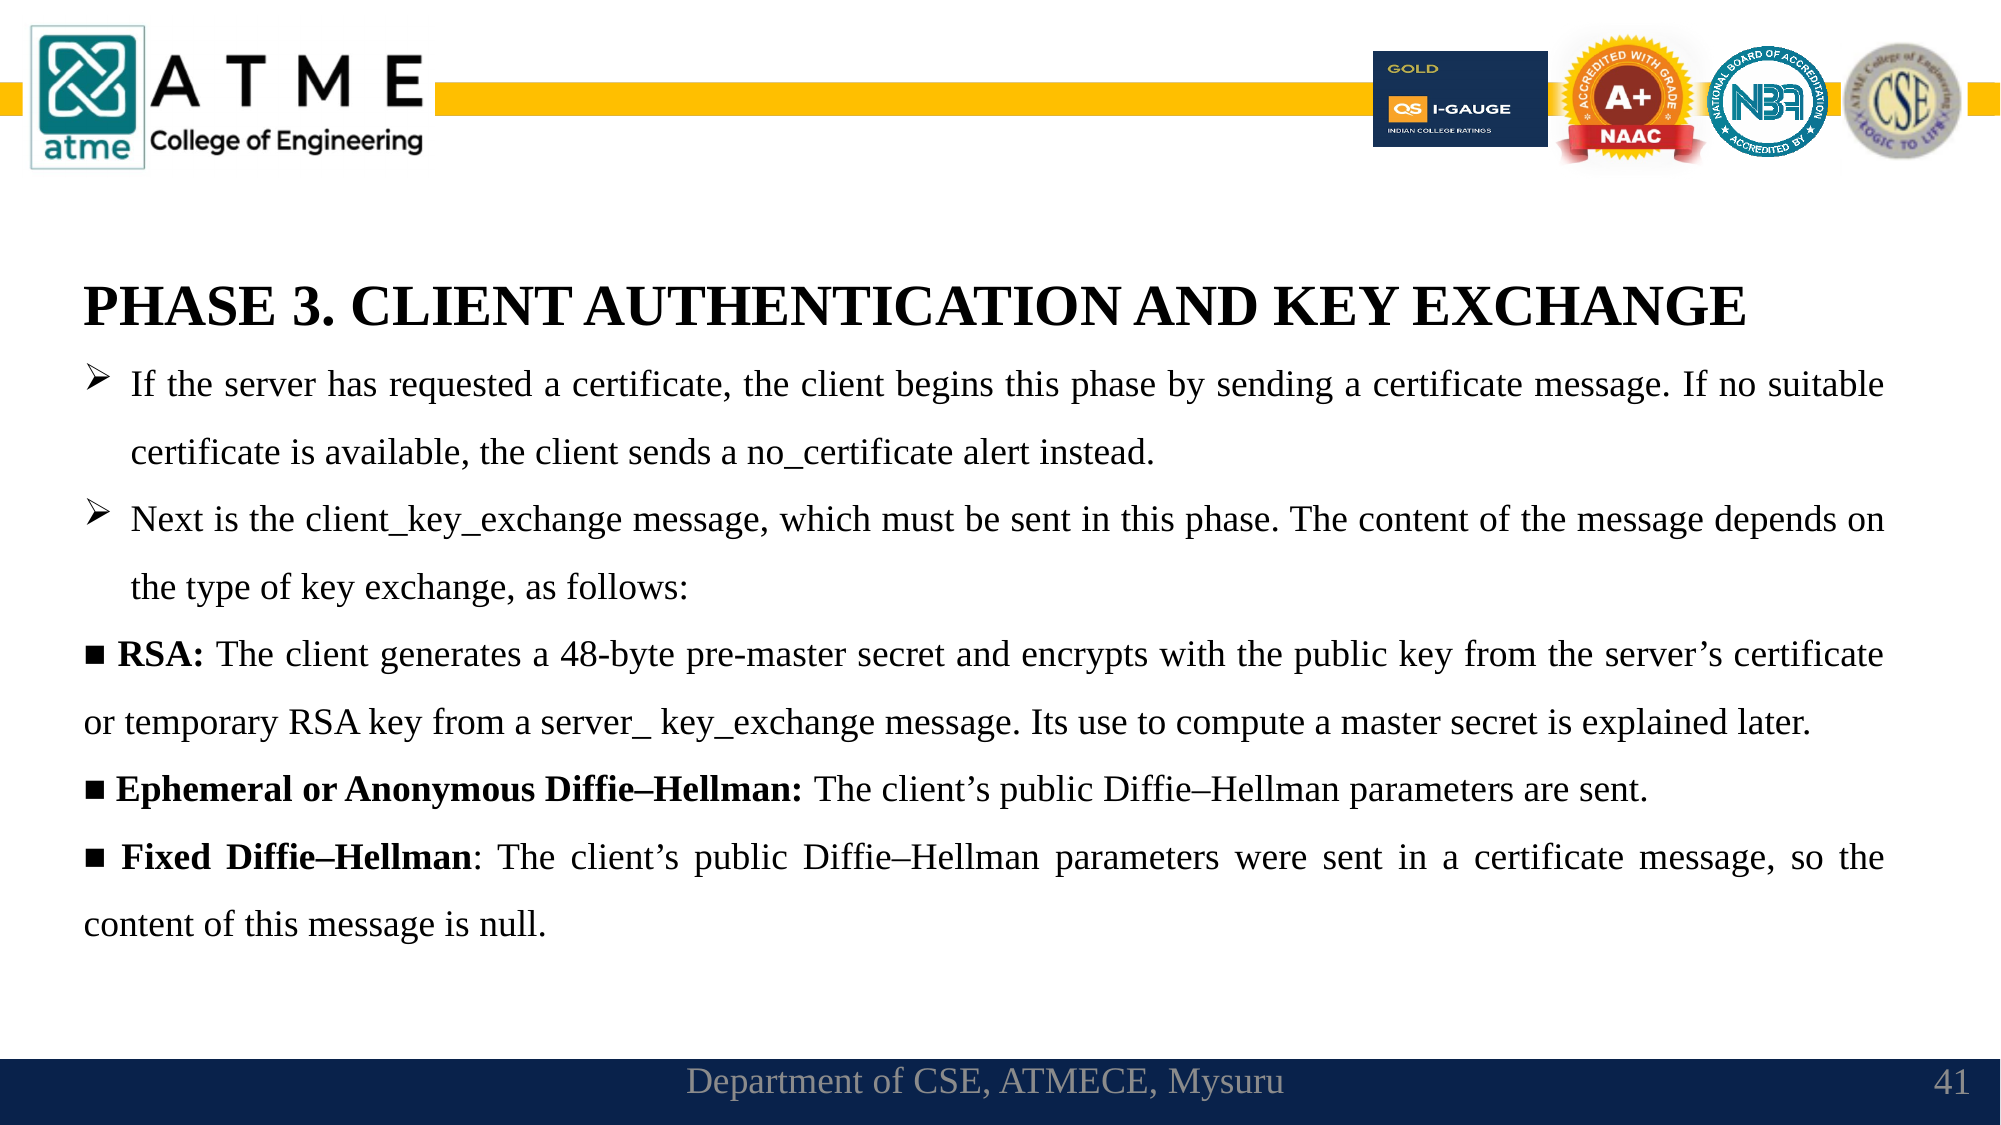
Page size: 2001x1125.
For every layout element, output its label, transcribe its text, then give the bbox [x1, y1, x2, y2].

picture [1373, 20, 1828, 180]
picture [22, 15, 435, 178]
slide_number 41 [1511, 1057, 1972, 1103]
picture [0, 1059, 2001, 1125]
picture [1840, 26, 1968, 176]
text_box PHASE 3. CLIENT AUTHENTICATION AND KEY EXCHANGE If the server has requested a certificate, the client begins this phase by sending a certificate message. If no suitable certificate is available, the client sends a no_certificate alert instead. Next is the client_key_exchange message, which must be sent in this phase. The content of the message depends on the type of key exchange, as follows: ■ RSA: The client generates a 48-byte pre-master secret and encrypts with the public key from the server’s certificate or temporary RSA key from a server_ key_exchange message. Its use to compute a master secret is explained later. ■ Ephemeral or Anonymous Diffie–Hellman: The client’s public Diffie–Hellman parameters are sent. ■ Fixed Diffie–Hellman: The client’s public Diffie–Hellman parameters were sent in a certificate message, so the content of this message is null. [68, 224, 1903, 952]
footer Department of CSE, ATMECE, Mysuru [501, 1056, 1470, 1102]
